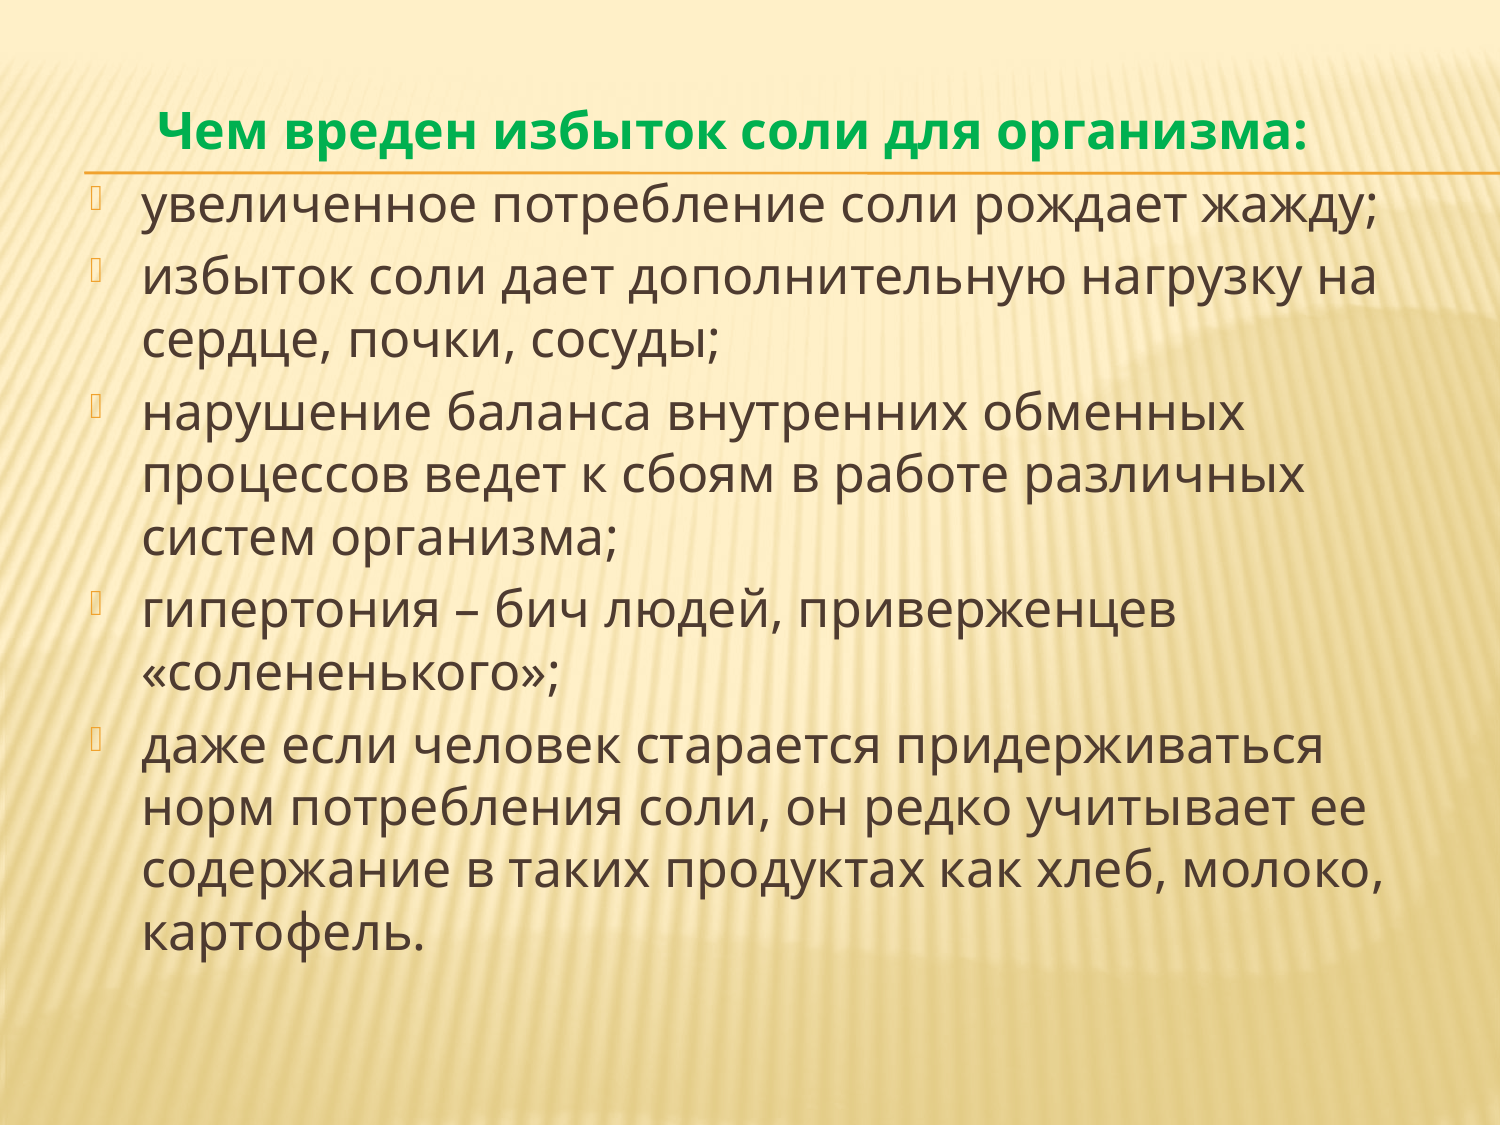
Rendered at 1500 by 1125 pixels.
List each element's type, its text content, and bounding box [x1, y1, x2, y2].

list Чем вреден избыток соли для организма: увеличенное потребление соли рождает жажду; избыток соли дает дополнительную нагрузку на сердце, почки, сосуды; нарушение баланса внутренних обменных процессов ведет к сбоям в работе различных систем организма; гипертония – бич людей, приверженцев «солененького»; даже если человек старается придерживаться норм потребления соли, он редко учитывает ее содержание в таких продуктах как хлеб, молоко, картофель. [75, 90, 1425, 986]
